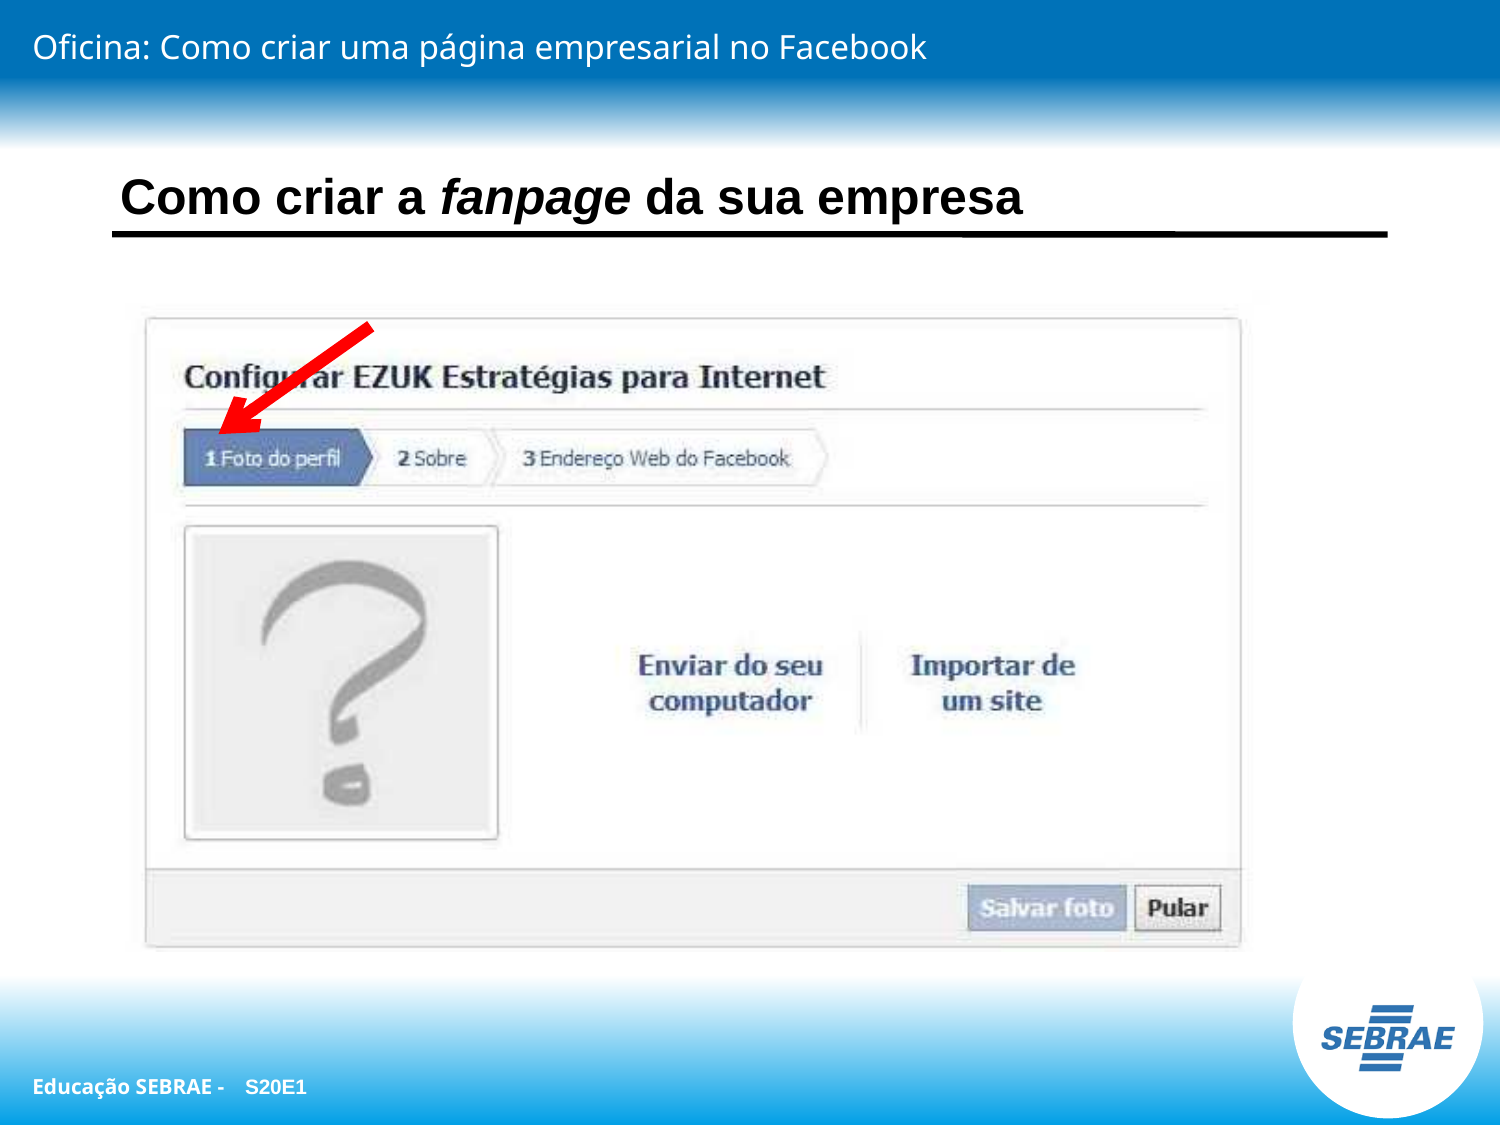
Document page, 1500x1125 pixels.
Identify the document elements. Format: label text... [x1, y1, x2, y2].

picture [1316, 999, 1463, 1076]
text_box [218, 326, 371, 435]
text_box S20E1 [230, 1065, 337, 1106]
picture [111, 290, 1271, 953]
text_box Como criar a fanpage da sua empresa [105, 156, 1318, 232]
